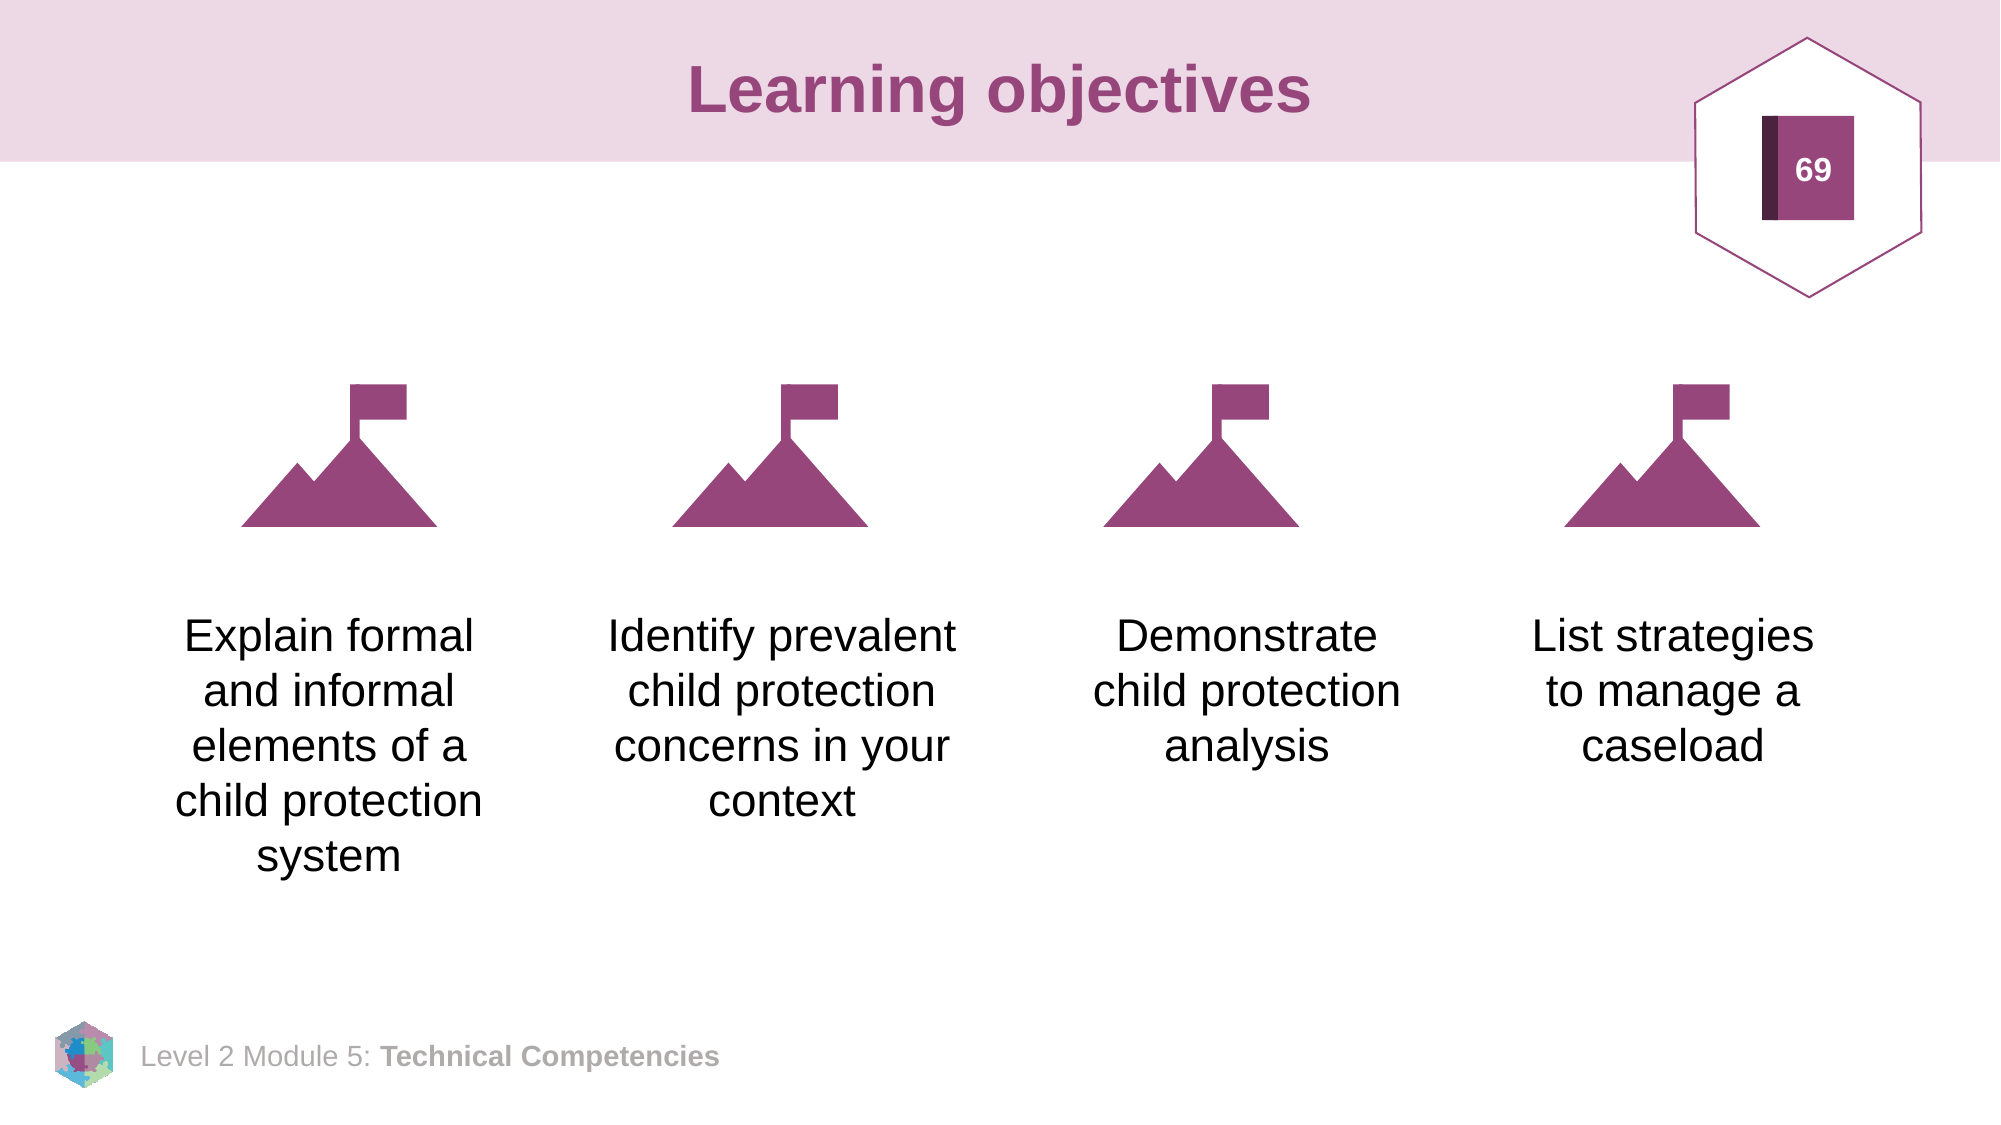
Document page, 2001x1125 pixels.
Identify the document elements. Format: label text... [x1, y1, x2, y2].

text_box Explain formal and informal elements of a child protection system [141, 598, 517, 888]
text_box List strategies to manage a caseload [1502, 598, 1844, 778]
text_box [241, 384, 438, 527]
text_box Identify prevalent child protection concerns in your context [577, 598, 987, 833]
picture [55, 1021, 113, 1088]
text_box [1677, 55, 1939, 280]
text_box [1564, 384, 1761, 527]
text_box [1103, 384, 1300, 527]
title Learning objectives [137, 19, 1863, 163]
text_box Demonstrate child protection analysis [1064, 598, 1431, 778]
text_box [672, 384, 869, 527]
